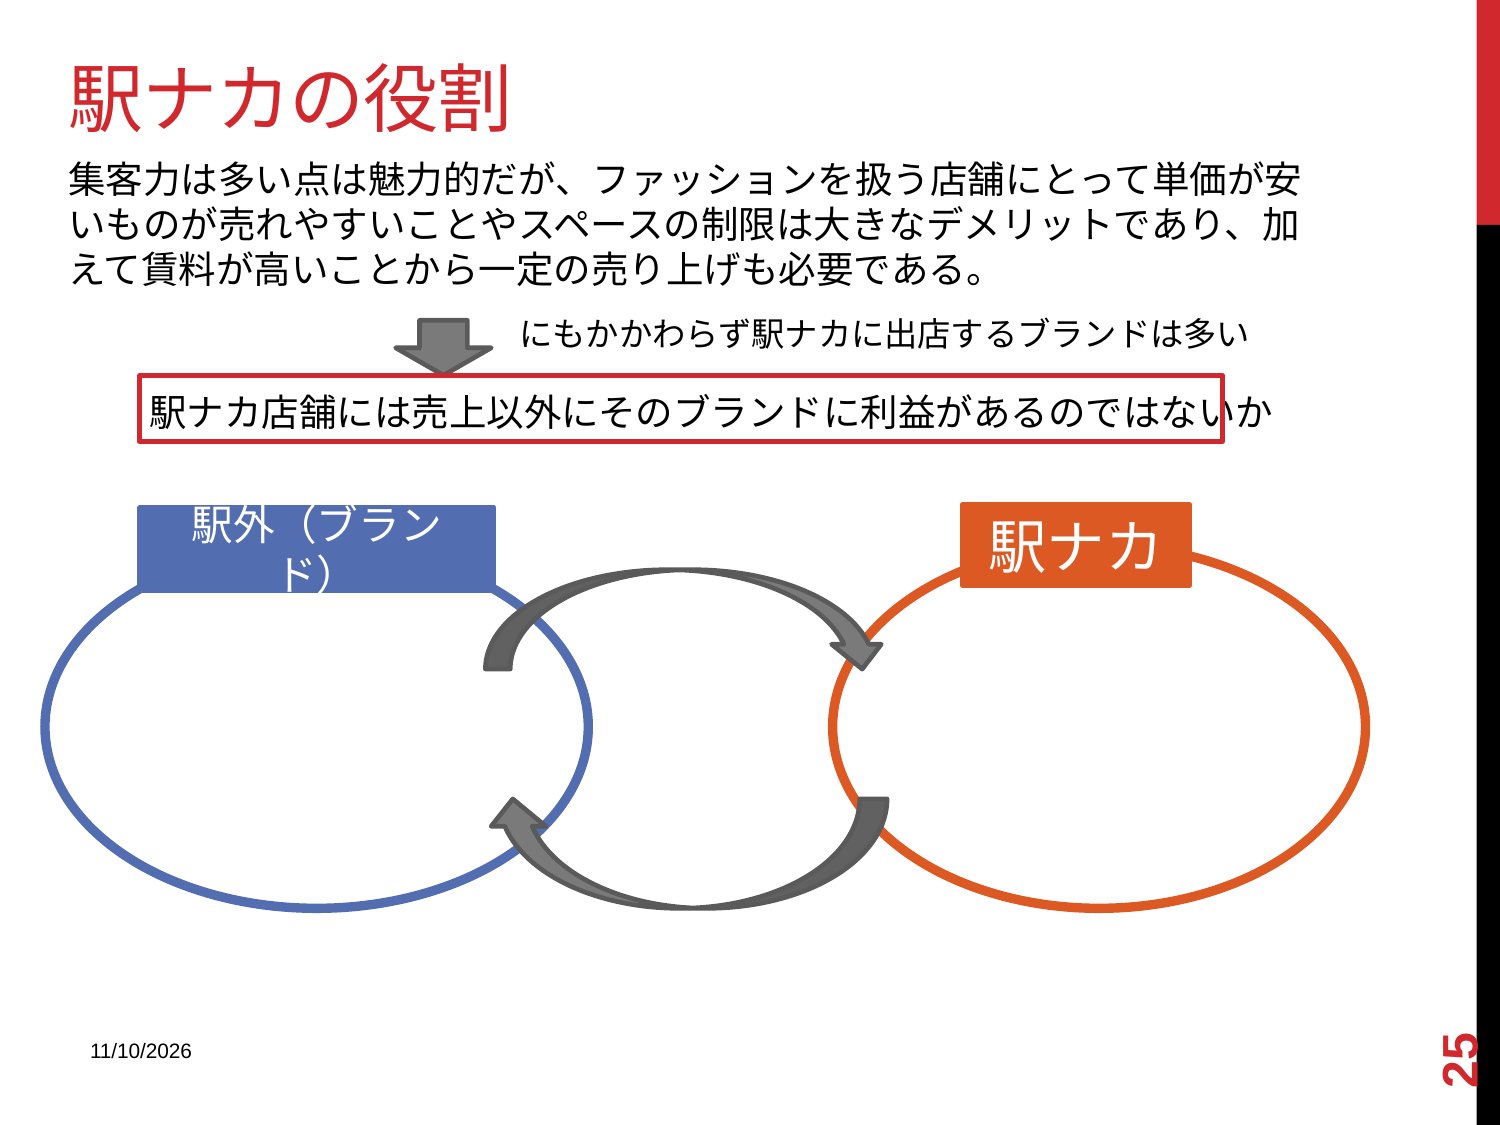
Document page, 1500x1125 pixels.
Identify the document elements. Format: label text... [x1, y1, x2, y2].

text_box [137, 373, 1225, 444]
text_box [483, 567, 884, 672]
text_box [42, 587, 591, 911]
title 駅ナカの役割 [53, 25, 1036, 148]
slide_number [75, 1012, 638, 1063]
text_box 駅ナカ店舗には売上以外にそのブランドに利益があるのではないか [1225, 381, 1298, 441]
text_box [489, 796, 890, 911]
text_box 集客力は多い点は魅力的だが、ファッションを扱う店舗にとって単価が安いものが売れやすいことやスペースの制限は大きなデメリットであり、加えて賃料が高いことから一定の売り上げも必要である。 [53, 148, 1319, 299]
slide_number 25 [1427, 887, 1488, 1104]
text_box [393, 317, 494, 373]
text_box にもかかわらず駅ナカに出店するブランドは多い [504, 305, 1317, 361]
text_box [1225, 381, 1317, 442]
text_box [830, 554, 1368, 911]
text_box 駅ナカ [960, 502, 1192, 588]
text_box 駅外（ブランド） [137, 505, 496, 593]
